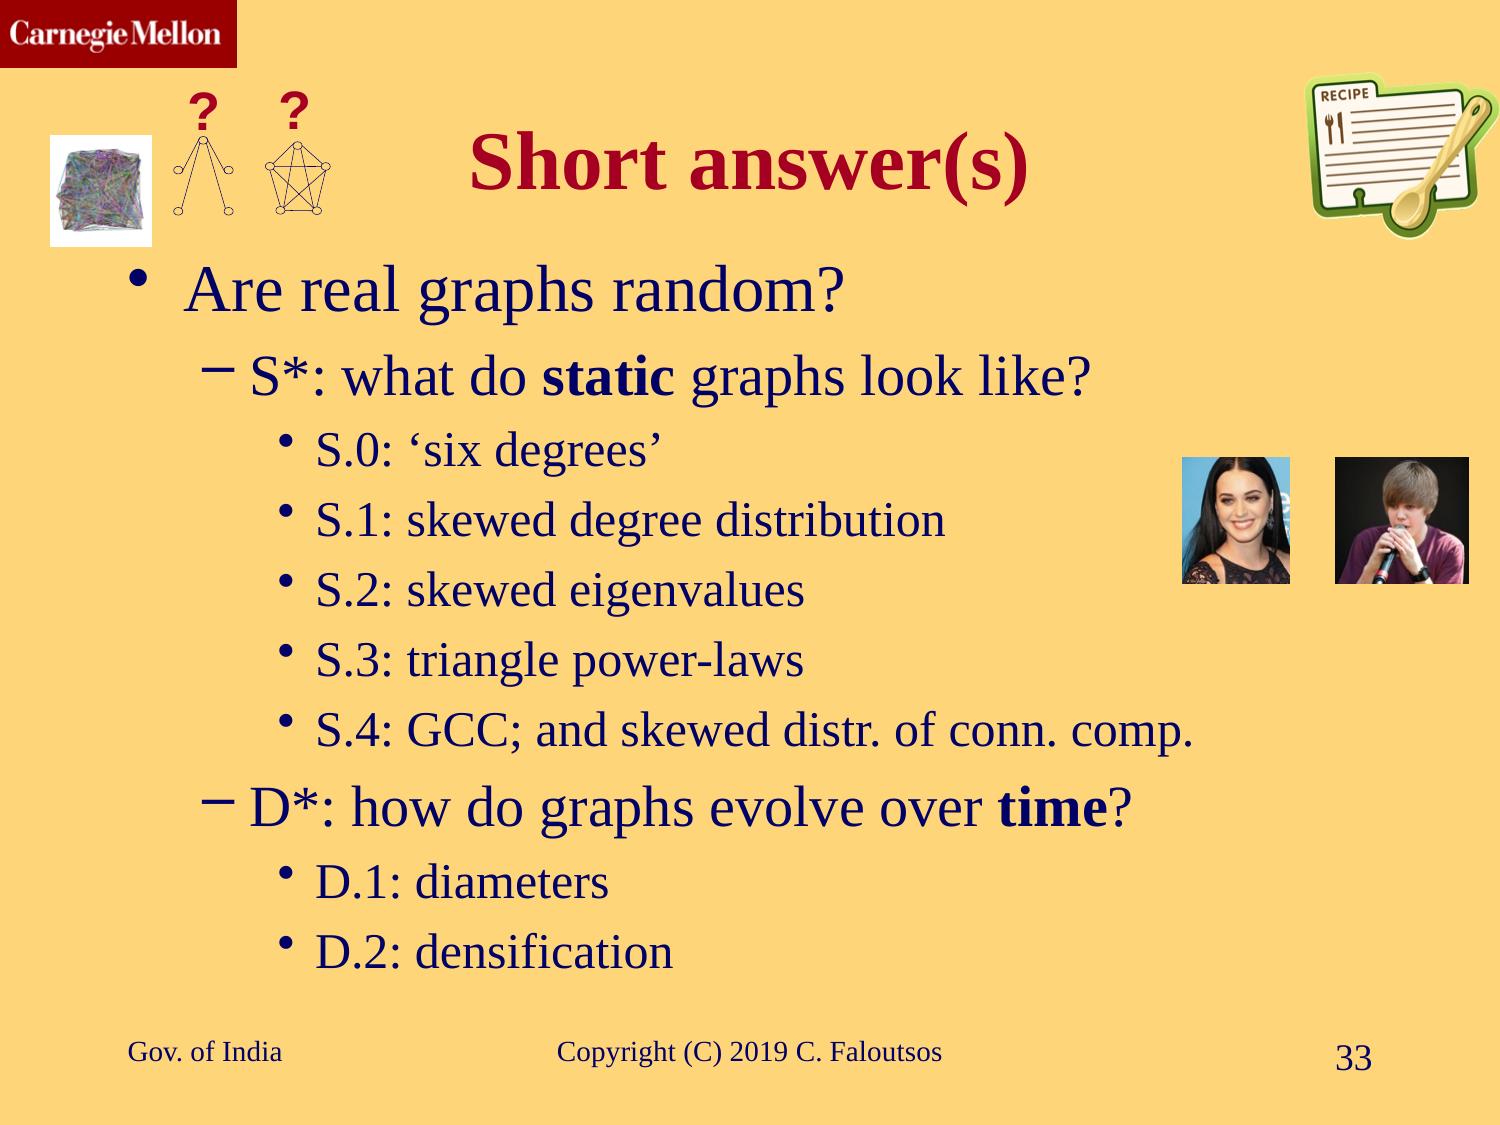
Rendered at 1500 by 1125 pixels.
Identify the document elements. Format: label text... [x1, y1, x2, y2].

picture [1303, 72, 1500, 241]
picture [0, 0, 237, 68]
picture [1335, 457, 1469, 584]
list Are real graphs random? S*: what do static graphs look like? S.0: ‘six degrees’ S.1: skewed degree distribution S.2: skewed eigenvalues S.3: triangle power-laws S.4: GCC; and skewed distr. of conn. comp. D*: how do graphs evolve over time? D.1: diameters D.2: densification [112, 237, 1272, 1001]
slide_number Gov. of India [112, 1024, 426, 1101]
footer Copyright (C) 2019 C. Faloutsos [512, 1024, 988, 1101]
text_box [50, 67, 331, 247]
title Short answer(s) [335, 99, 1298, 213]
picture [1182, 457, 1290, 584]
slide_number 33 [1074, 1024, 1388, 1101]
